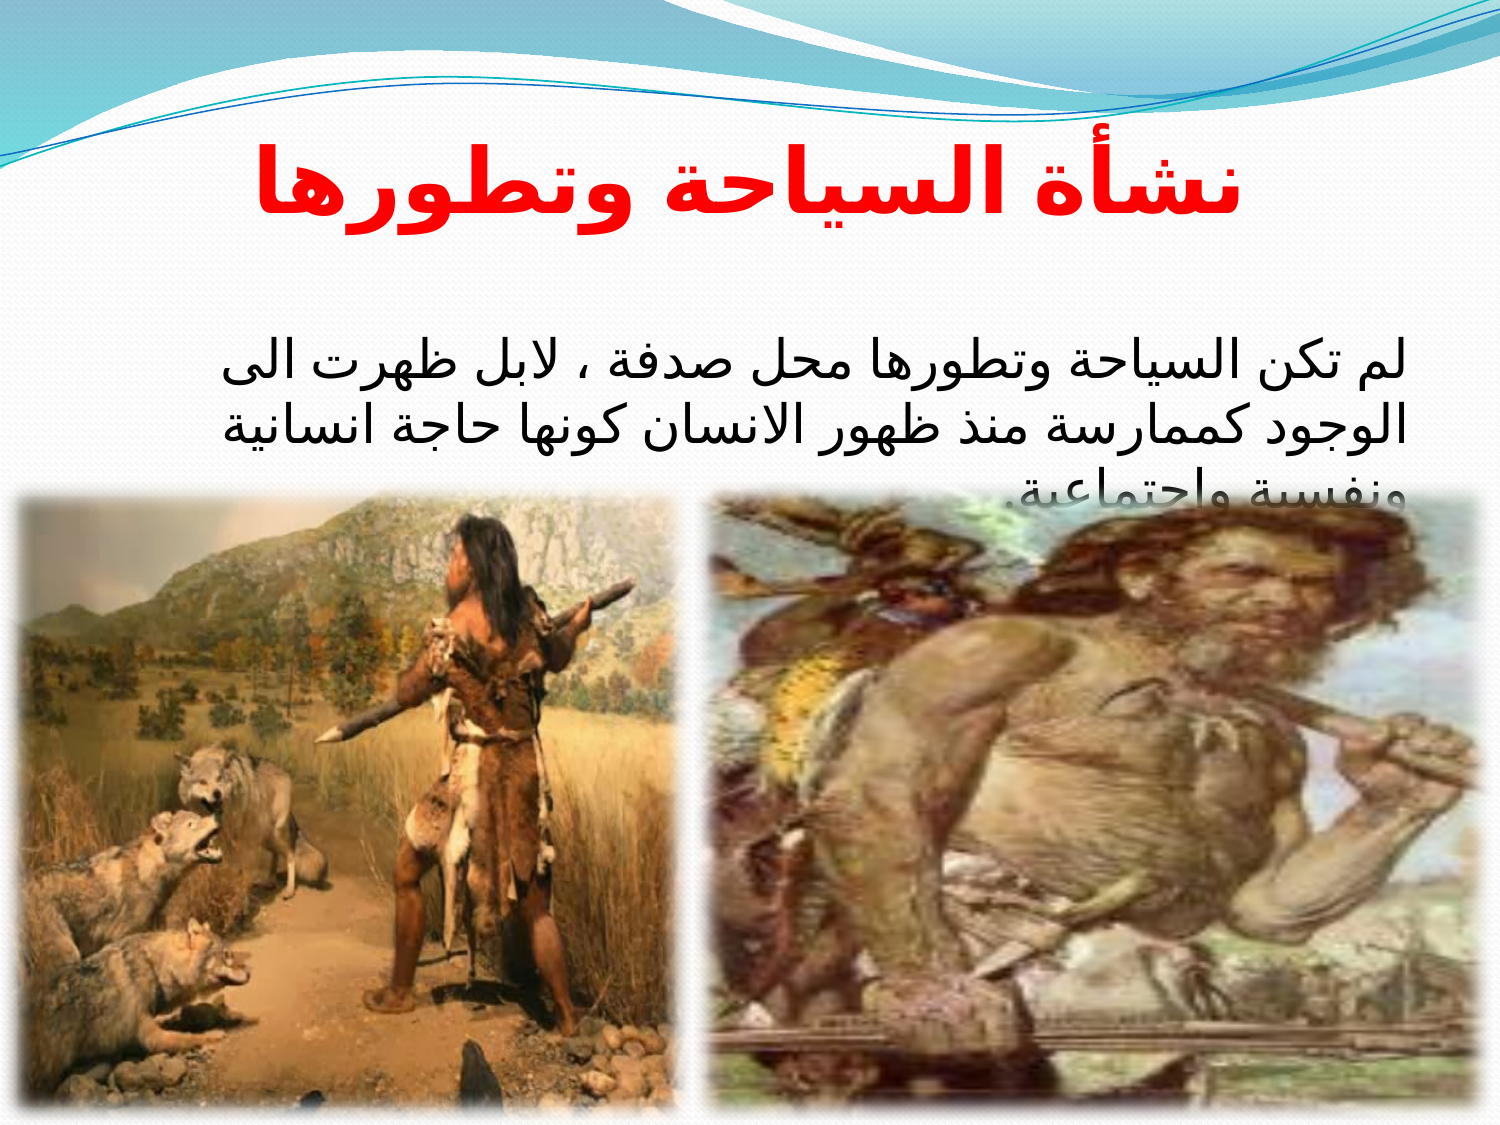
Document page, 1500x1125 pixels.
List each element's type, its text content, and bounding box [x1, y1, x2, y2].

title نشأة السياحة وتطورها [75, 115, 1425, 232]
list لم تكن السياحة وتطورها محل صدفة ، لابل ظهرت الى الوجود كممارسة منذ ظهور الانسان كونها حاجة انسانية ونفسية واجتماعية. [75, 317, 1425, 478]
picture [0, 479, 1495, 1125]
